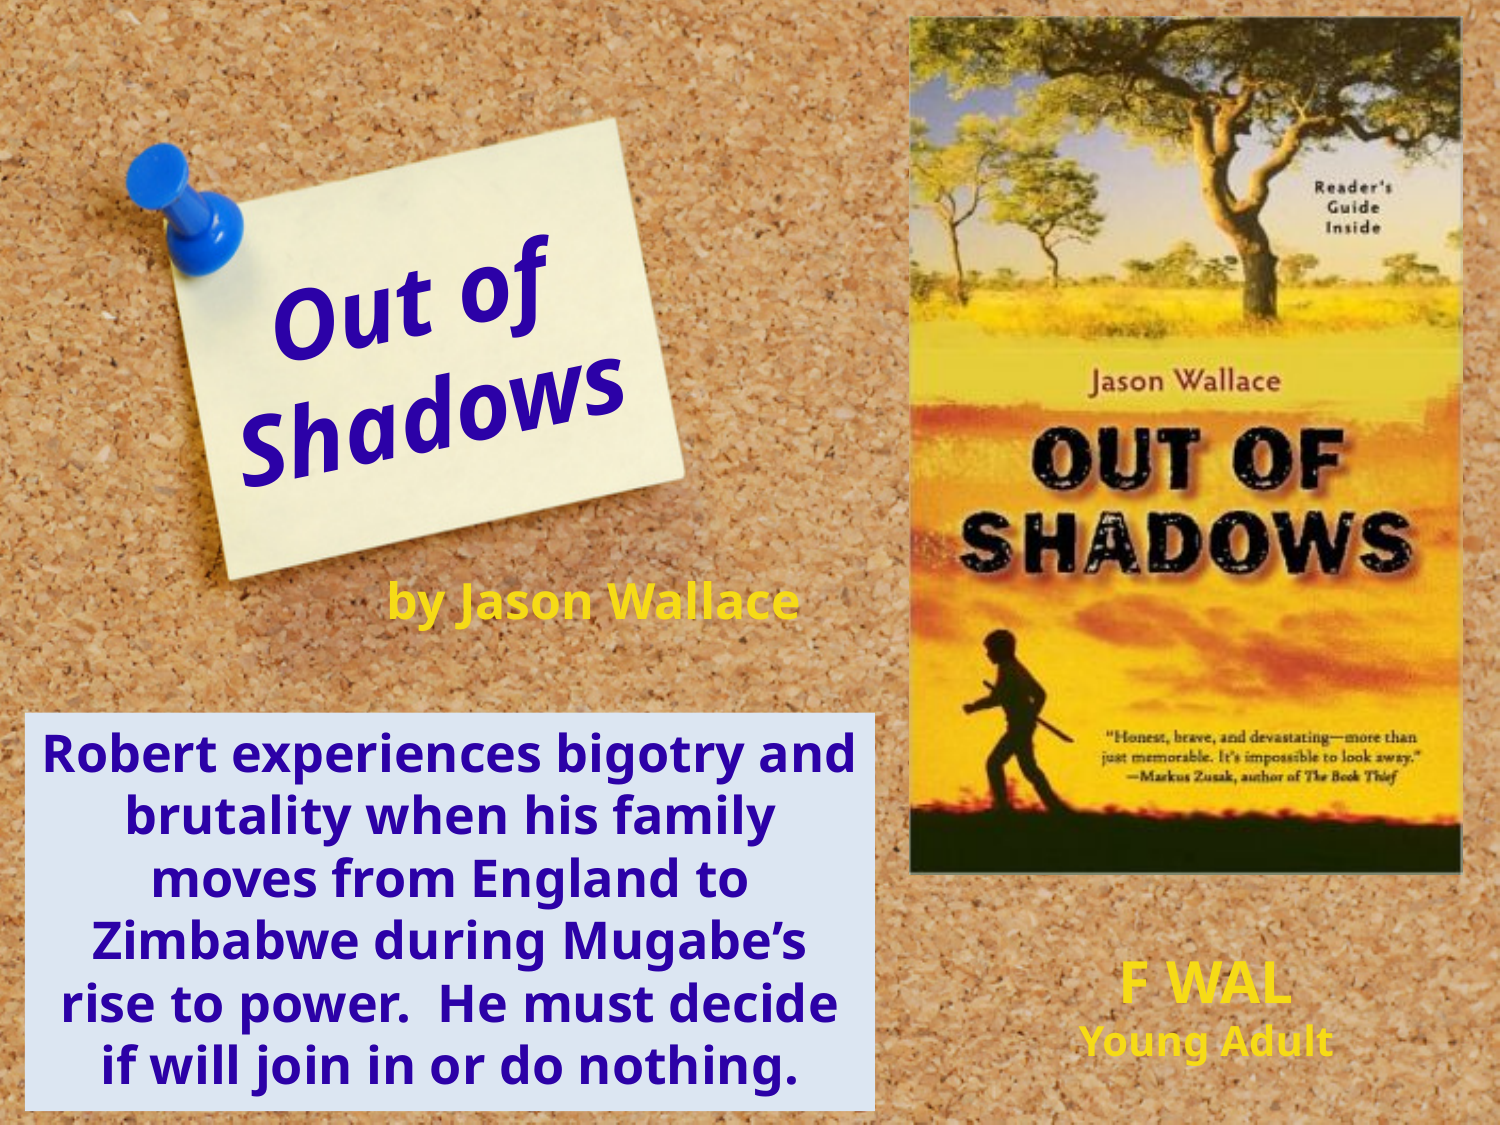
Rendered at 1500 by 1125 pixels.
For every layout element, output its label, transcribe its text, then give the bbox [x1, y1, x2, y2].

text_box F WAL Young Adult [1037, 937, 1375, 1073]
title Out of Shadows [162, 162, 676, 548]
list Robert experiences bigotry and brutality when his family moves from England to Zimbabwe during Mugabe’s rise to power. He must decide if will join in or do nothing. [24, 712, 875, 1112]
picture [0, 0, 1500, 1125]
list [909, 16, 1463, 876]
text_box by Jason Wallace [275, 562, 904, 637]
